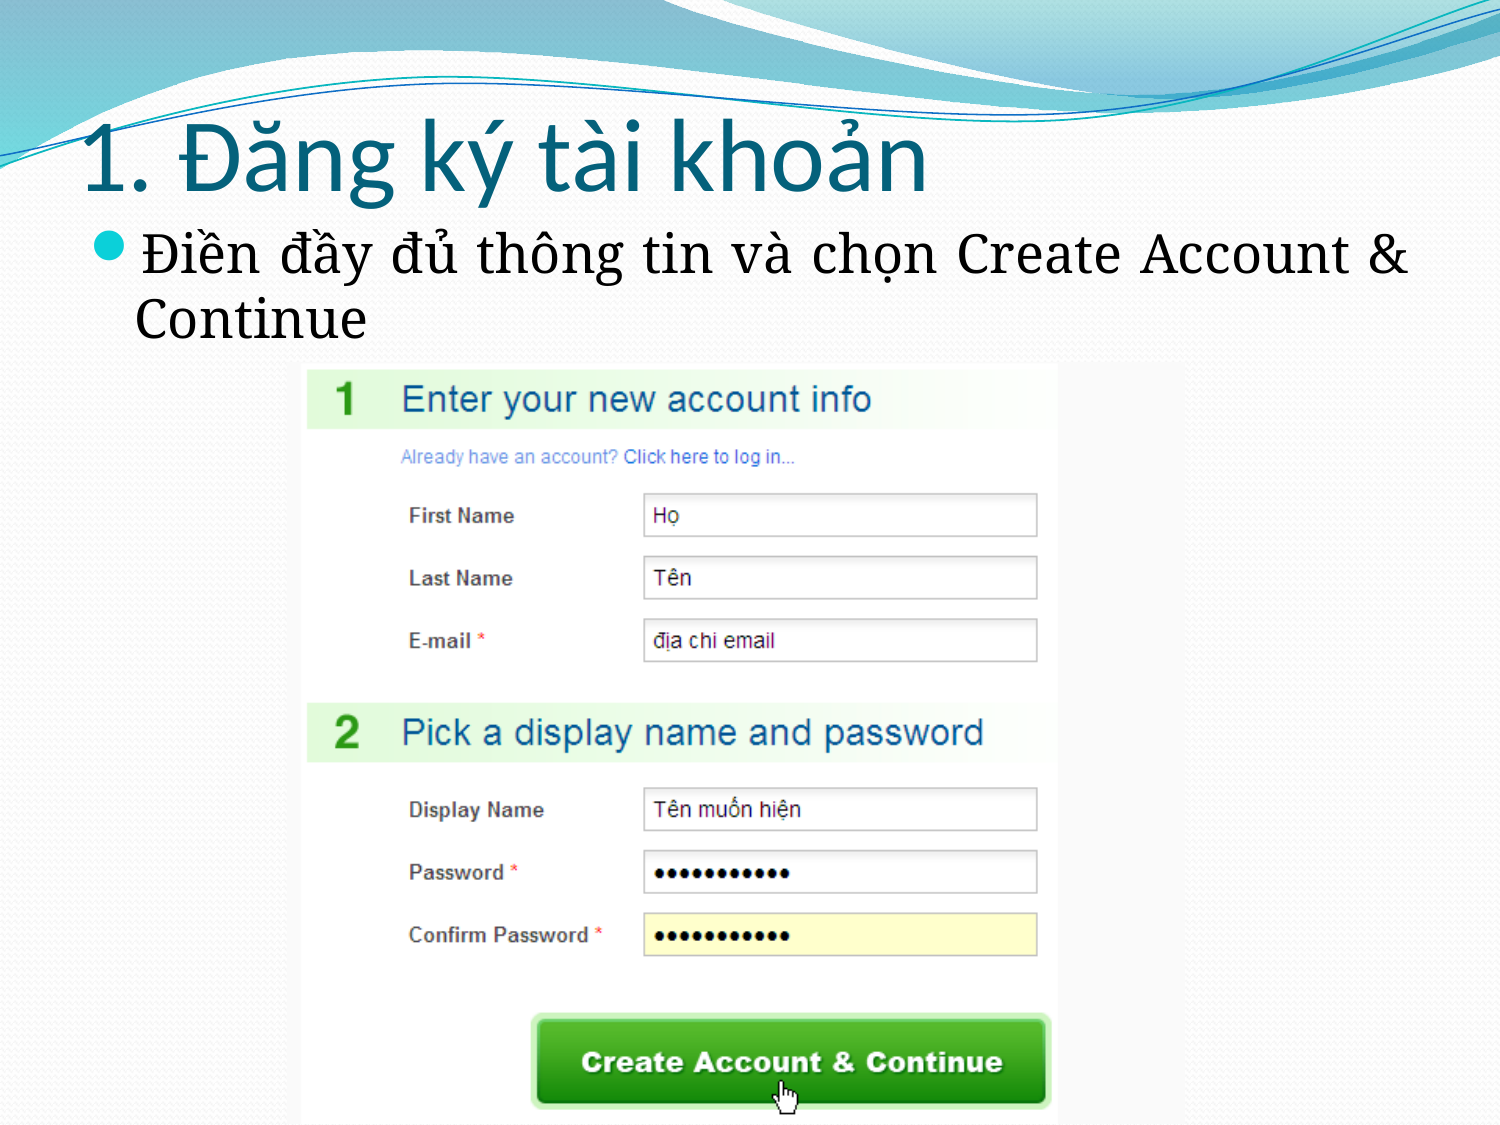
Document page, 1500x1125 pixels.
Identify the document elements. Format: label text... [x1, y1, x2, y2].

list Điền đầy đủ thông tin và chọn Create Account & Continue [75, 212, 1425, 370]
title 1. Đăng ký tài khoản [75, 24, 1425, 212]
picture [287, 362, 1185, 1124]
